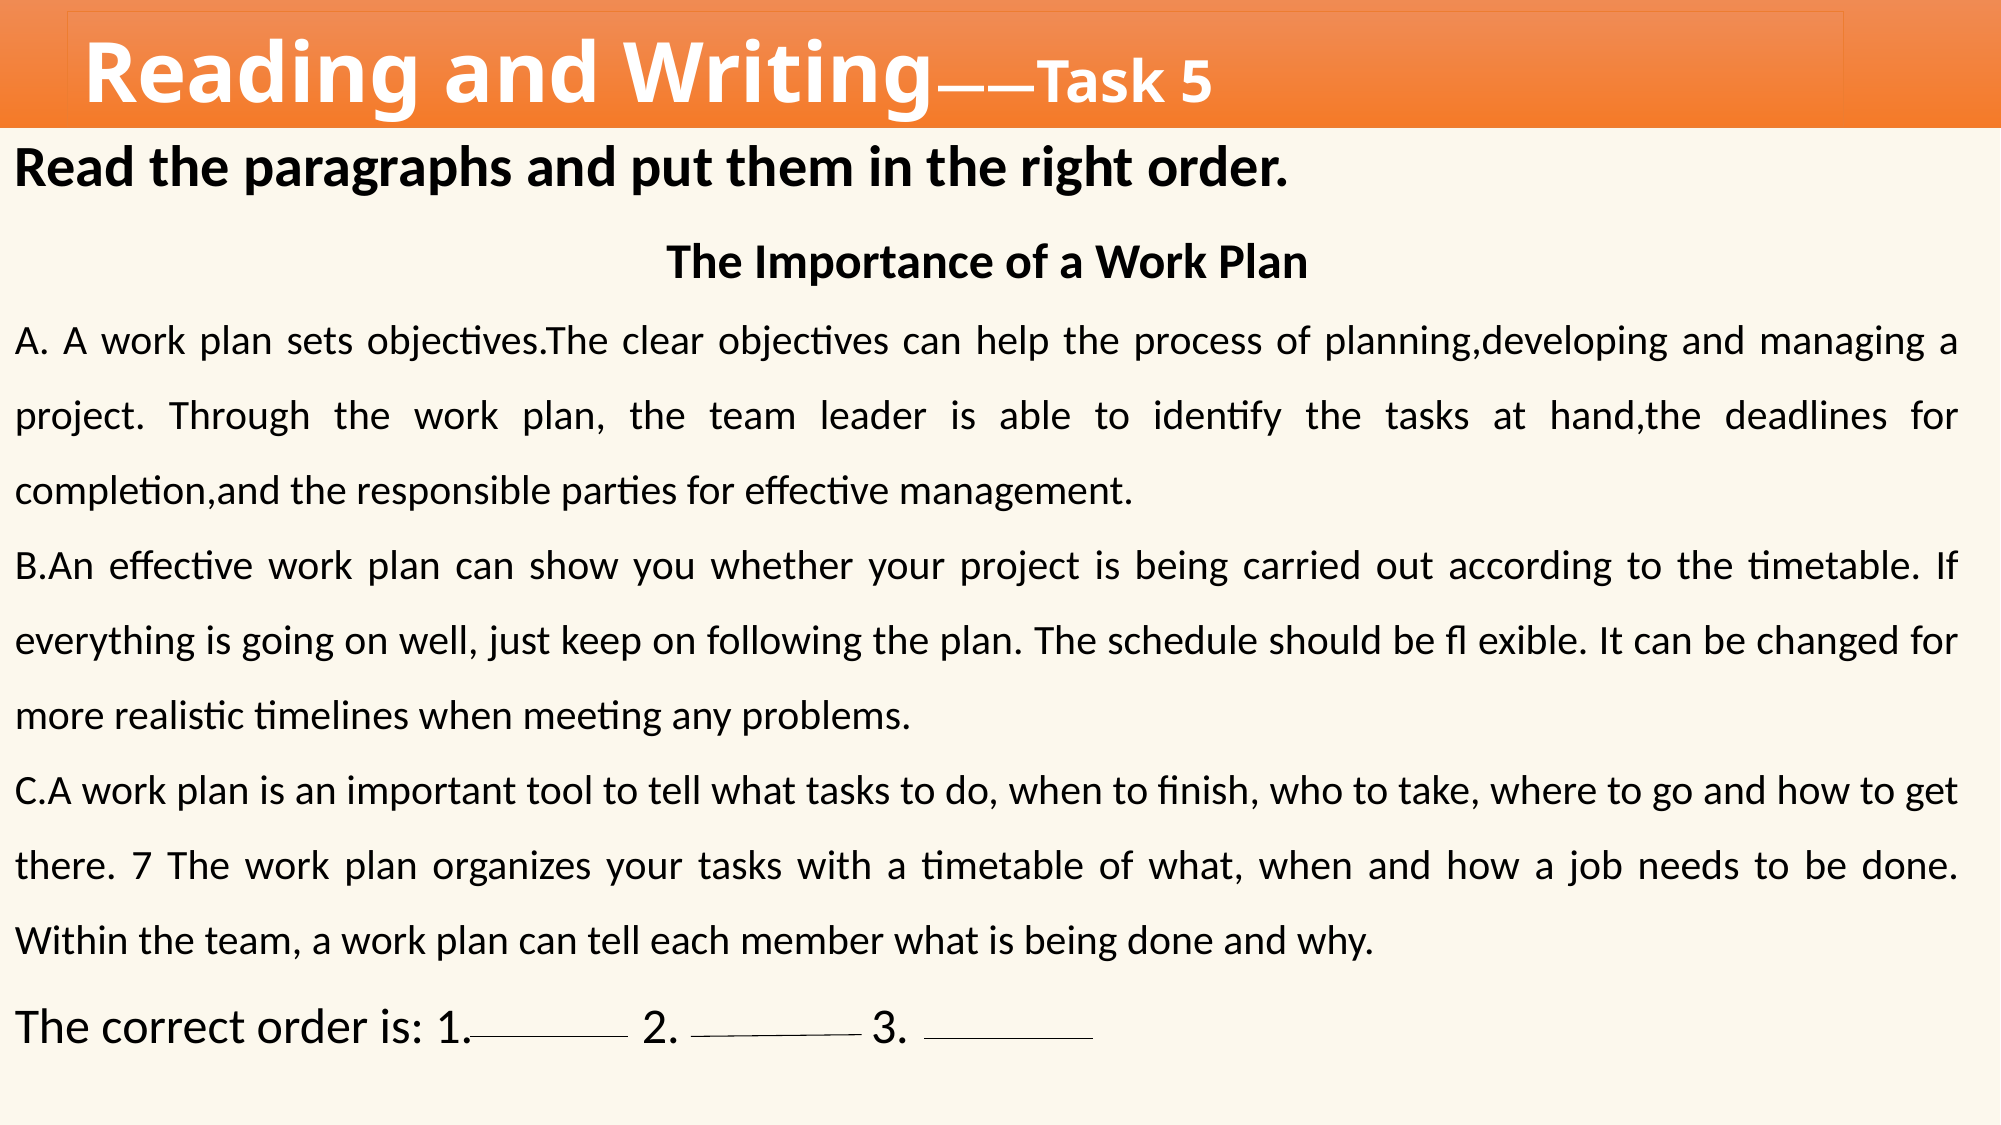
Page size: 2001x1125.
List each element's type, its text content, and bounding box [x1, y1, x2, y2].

text_box Read the paragraphs and put them in the right order. The Importance of a Work Plan A. A work plan sets objectives.The clear objectives can help the process of planning,developing and managing a project. Through the work plan, the team leader is able to identify the tasks at hand,the deadlines for completion,and the responsible parties for effective management. B.An effective work plan can show you whether your project is being carried out according to the timetable. If everything is going on well, just keep on following the plan. The schedule should be fl exible. It can be changed for more realistic timelines when meeting any problems. C.A work plan is an important tool to tell what tasks to do, when to finish, who to take, where to go and how to get there. 7 The work plan organizes your tasks with a timetable of what, when and how a job needs to be done. Within the team, a work plan can tell each member what is being done and why. The correct order is: 1. 2. 3. [0, 128, 1976, 1125]
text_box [0, 0, 2000, 128]
